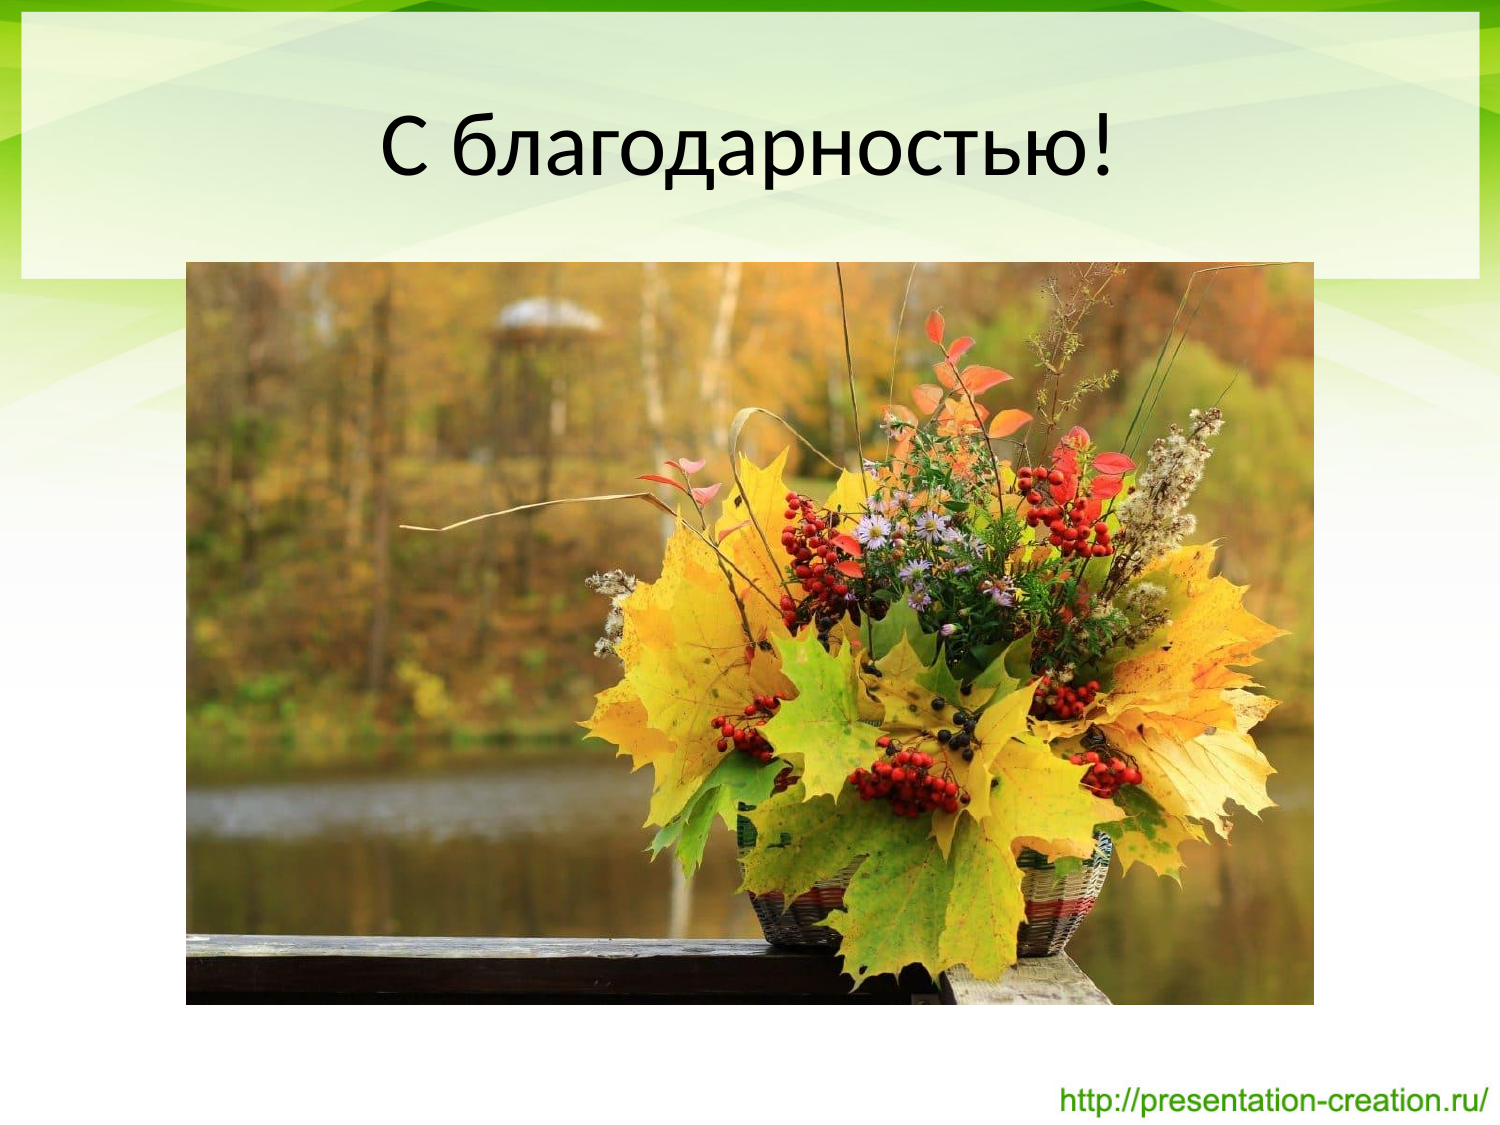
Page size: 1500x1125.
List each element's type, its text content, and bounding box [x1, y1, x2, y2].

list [185, 262, 1315, 1006]
title С благодарностью! [75, 45, 1425, 233]
picture [0, 0, 1500, 1125]
